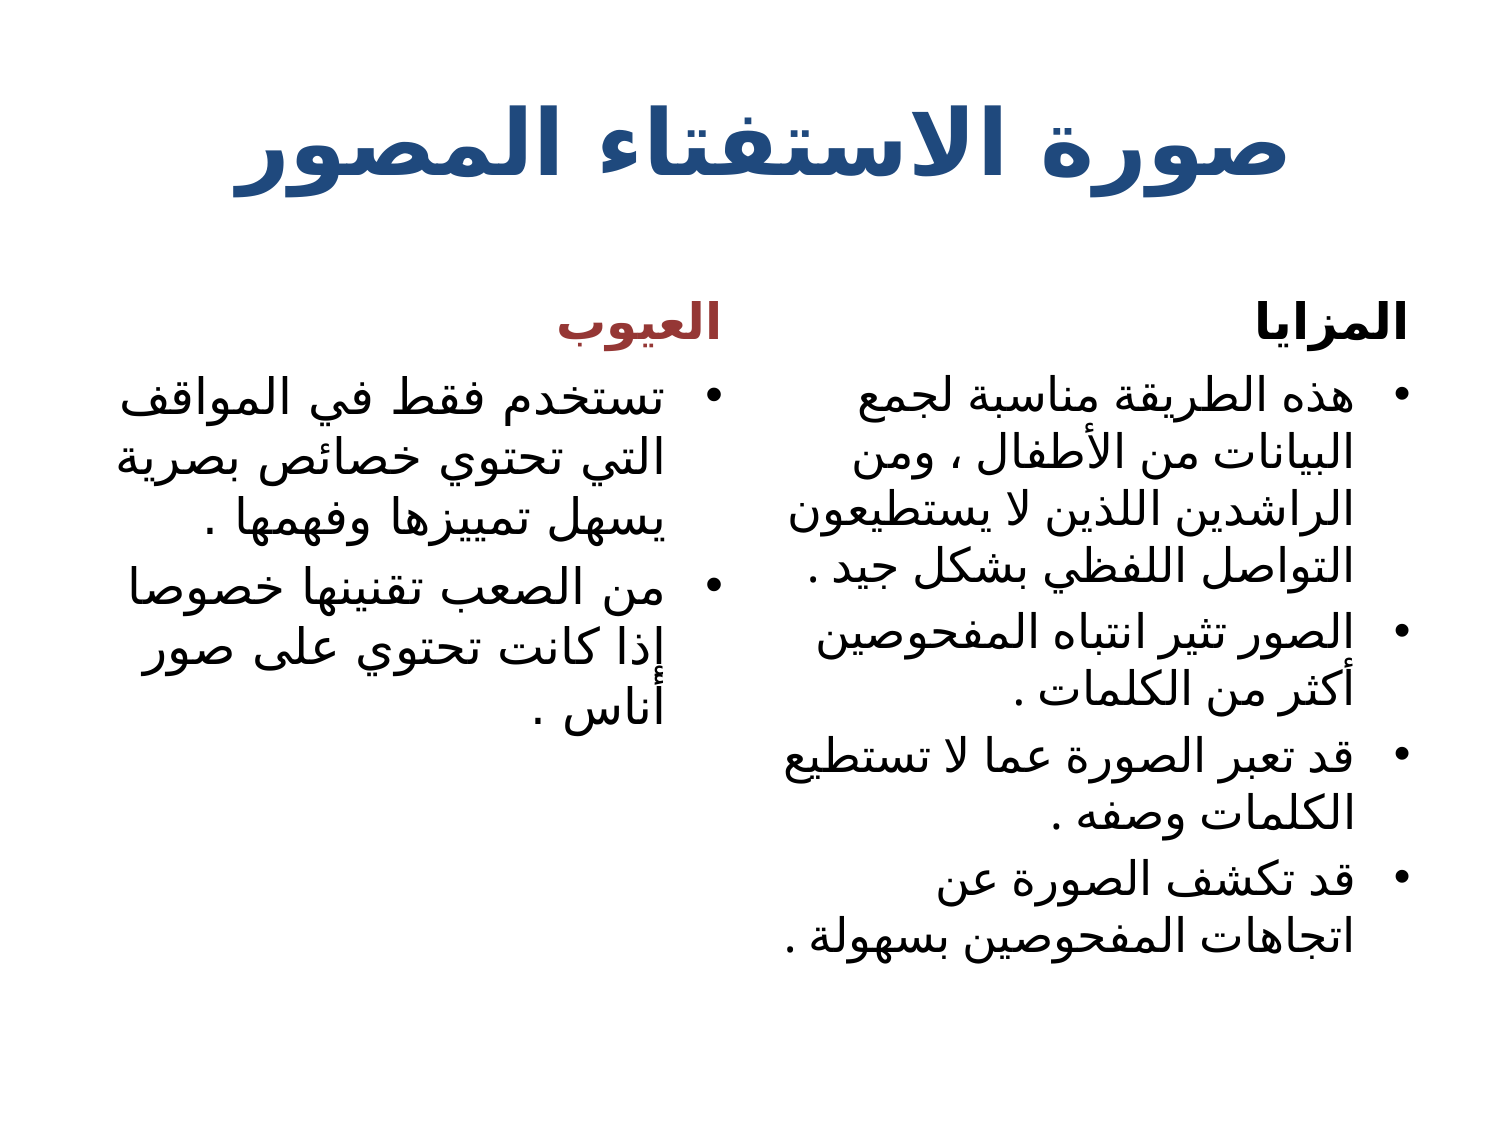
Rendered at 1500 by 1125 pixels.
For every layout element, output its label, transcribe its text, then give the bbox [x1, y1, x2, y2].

list هذه الطريقة مناسبة لجمع البيانات من الأطفال ، ومن الراشدين اللذين لا يستطيعون التواصل اللفظي بشكل جيد . الصور تثير انتباه المفحوصين أكثر من الكلمات . قد تعبر الصورة عما لا تستطيع الكلمات وصفه . قد تكشف الصورة عن اتجاهات المفحوصين بسهولة . [761, 356, 1425, 1005]
list تستخدم فقط في المواقف التي تحتوي خصائص بصرية يسهل تمييزها وفهمها . من الصعب تقنينها خصوصا إذا كانت تحتوي على صور أناس . [75, 356, 738, 1005]
title صورة الاستفتاء المصور [75, 45, 1425, 233]
list المزايا [761, 251, 1425, 356]
list العيوب [75, 251, 738, 356]
